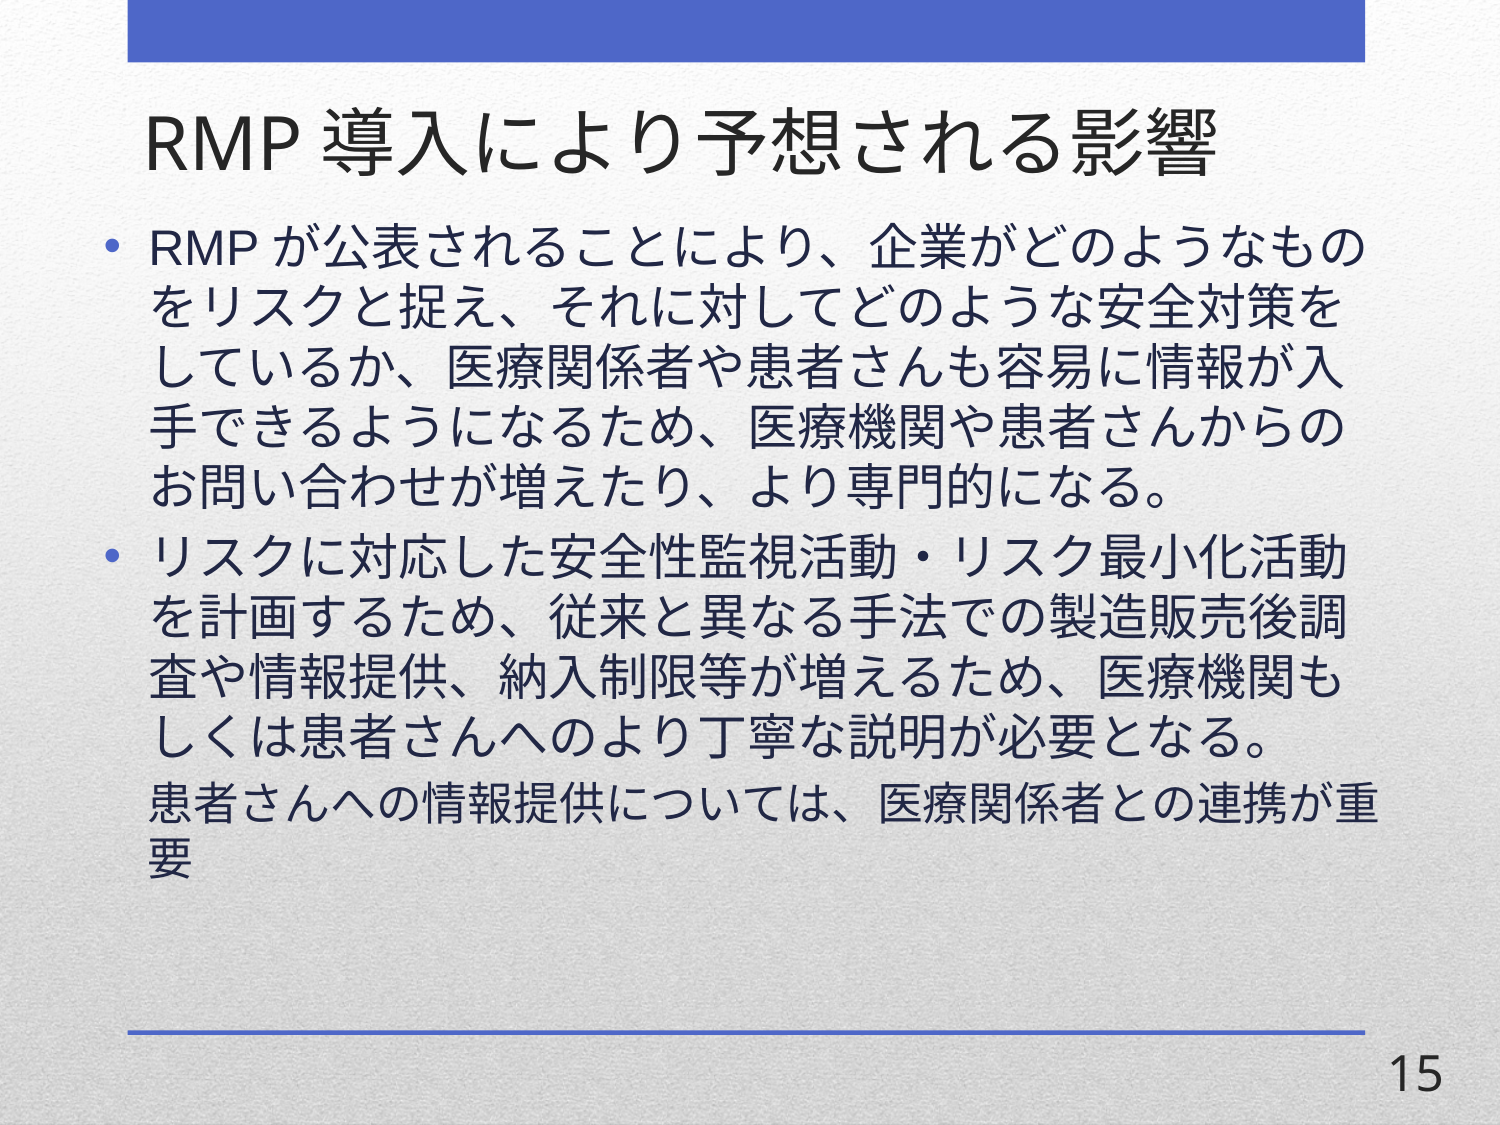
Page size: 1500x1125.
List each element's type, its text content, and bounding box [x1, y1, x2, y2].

title RMP導入により予想される影響 [127, 62, 1365, 194]
list RMPが公表されることにより、企業がどのようなものをリスクと捉え、それに対してどのような安全対策をしているか、医療関係者や患者さんも容易に情報が入手できるようになるため、医療機関や患者さんからのお問い合わせが増えたり、より専門的になる。 リスクに対応した安全性監視活動・リスク最小化活動を計画するため、従来と異なる手法での製造販売後調査や情報提供、納入制限等が増えるため、医療機関もしくは患者さんへのより丁寧な説明が必要となる。 患者さんへの情報提供については、医療関係者との連携が重要 [88, 208, 1400, 1035]
slide_number 15 [1333, 1046, 1459, 1106]
